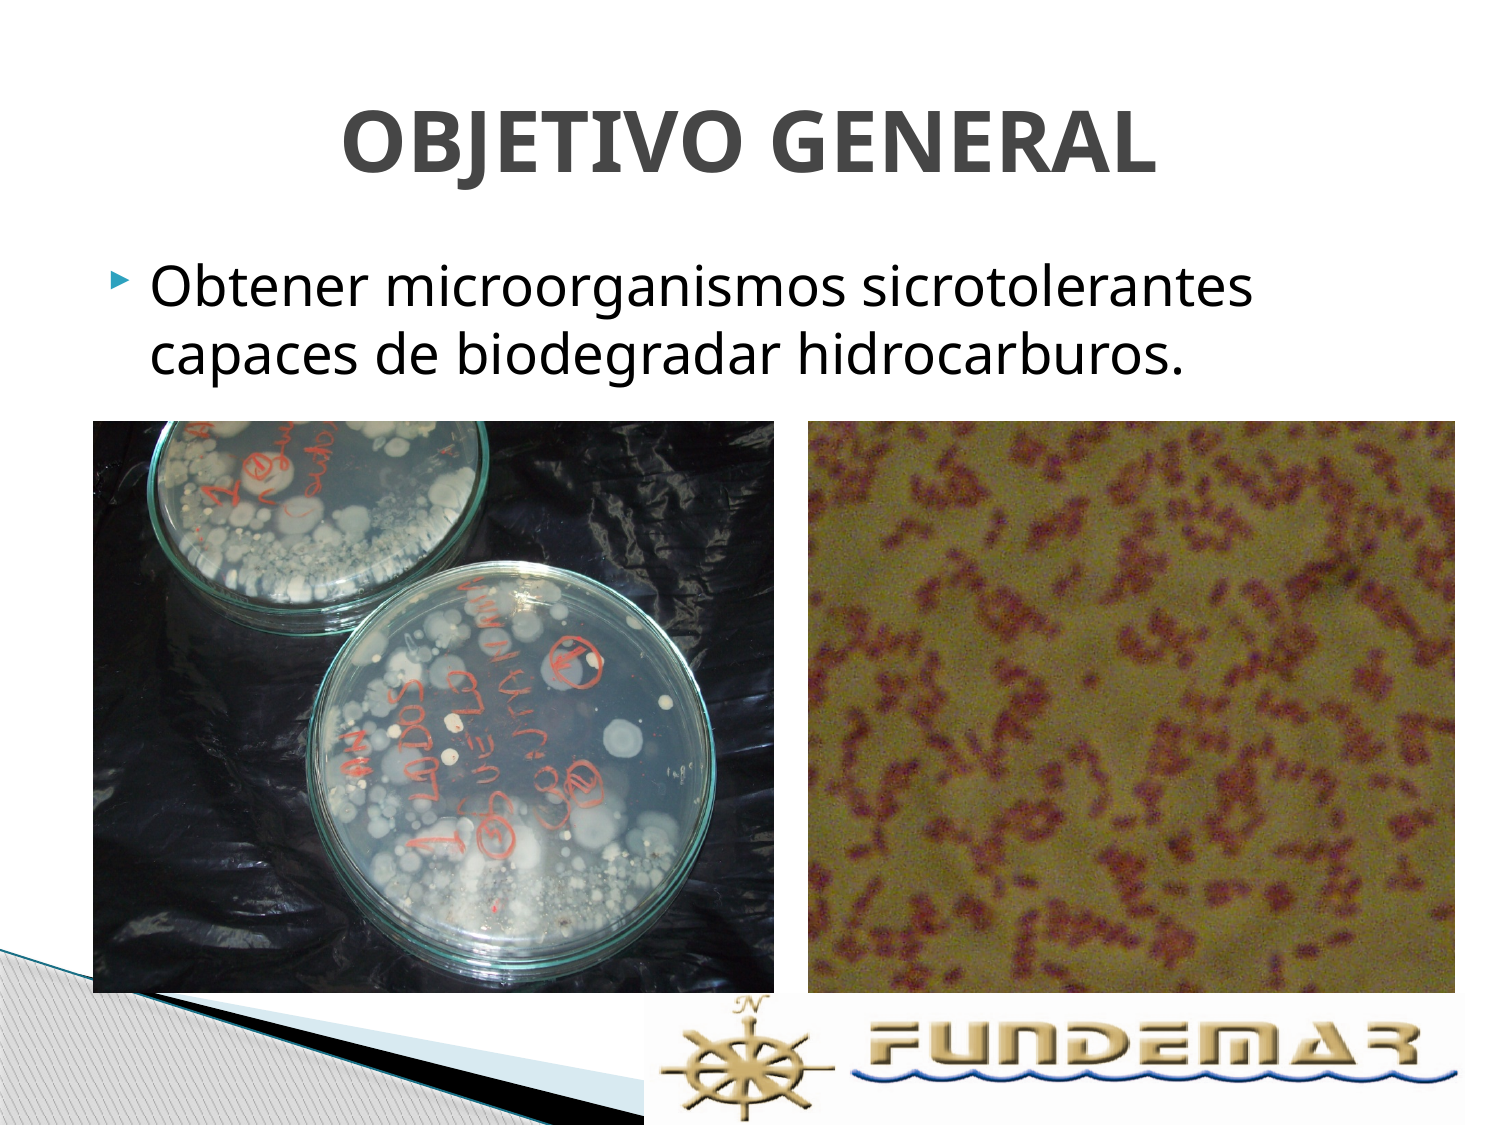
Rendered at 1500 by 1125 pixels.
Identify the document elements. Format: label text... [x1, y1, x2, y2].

list Obtener microorganismos sicrotolerantes capaces de biodegradar hidrocarburos. [75, 243, 1425, 457]
title OBJETIVO GENERAL [75, 45, 1425, 233]
picture [93, 421, 1466, 1125]
